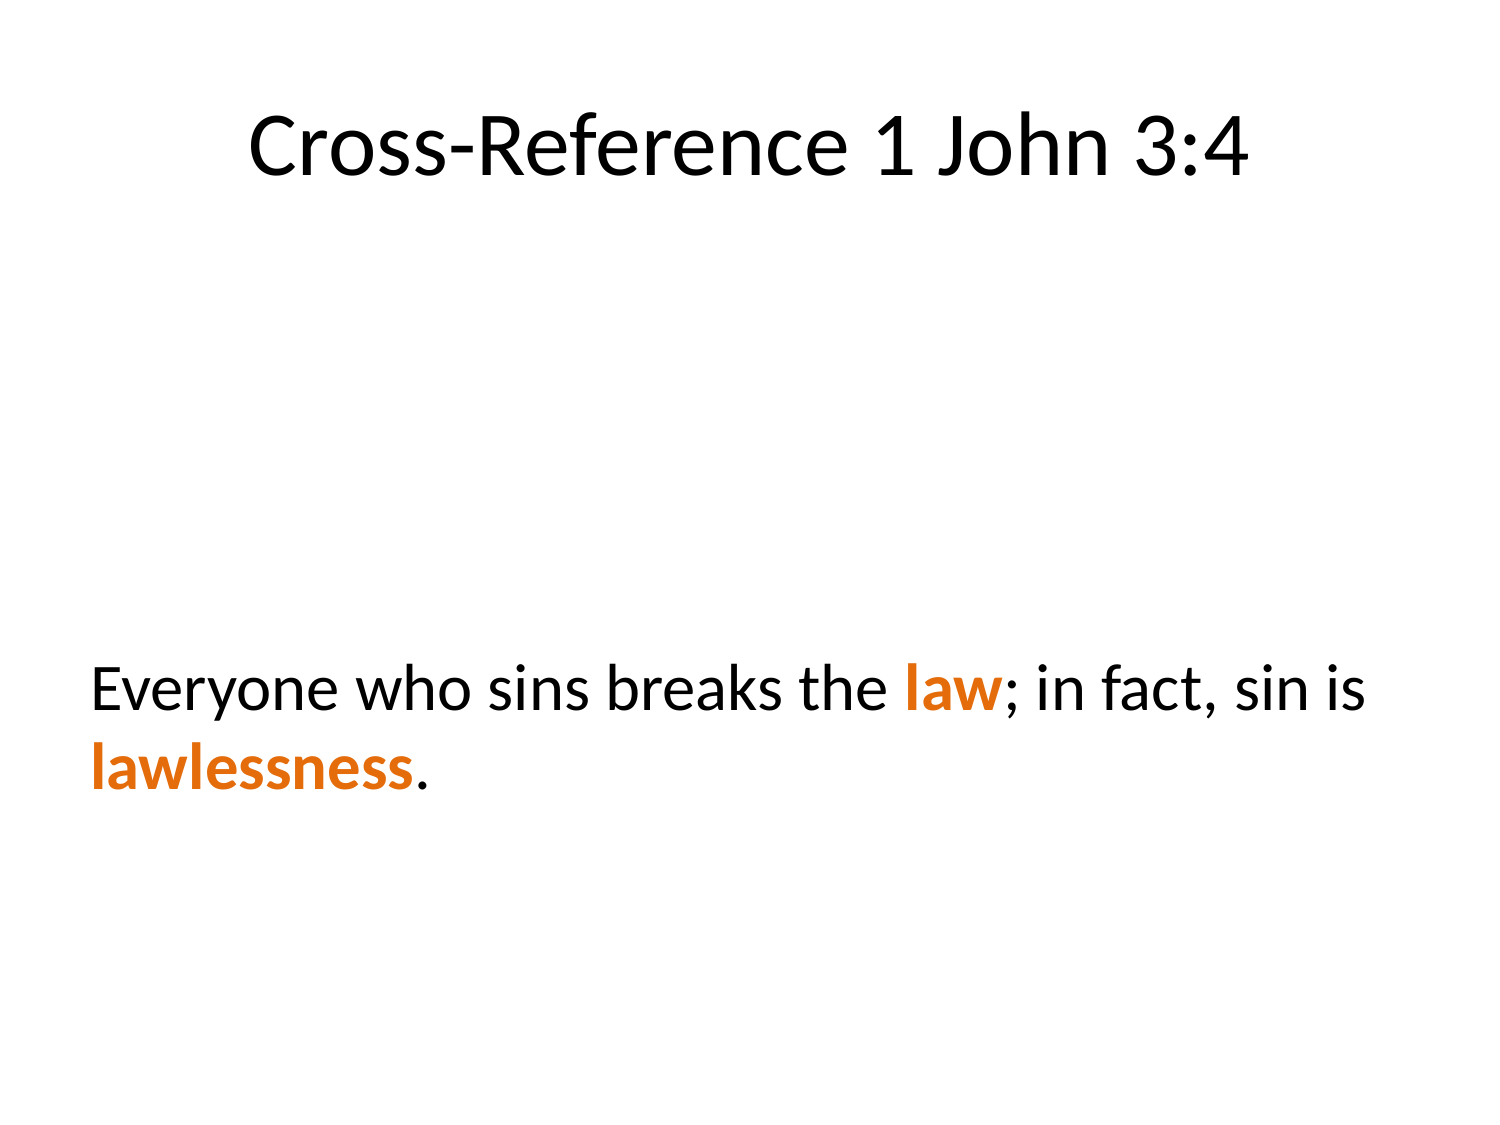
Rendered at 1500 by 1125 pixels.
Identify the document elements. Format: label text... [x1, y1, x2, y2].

list Everyone who sins breaks the law; in fact, sin is lawlessness. [75, 262, 1425, 1005]
title Cross-Reference 1 John 3:4 [75, 45, 1425, 233]
